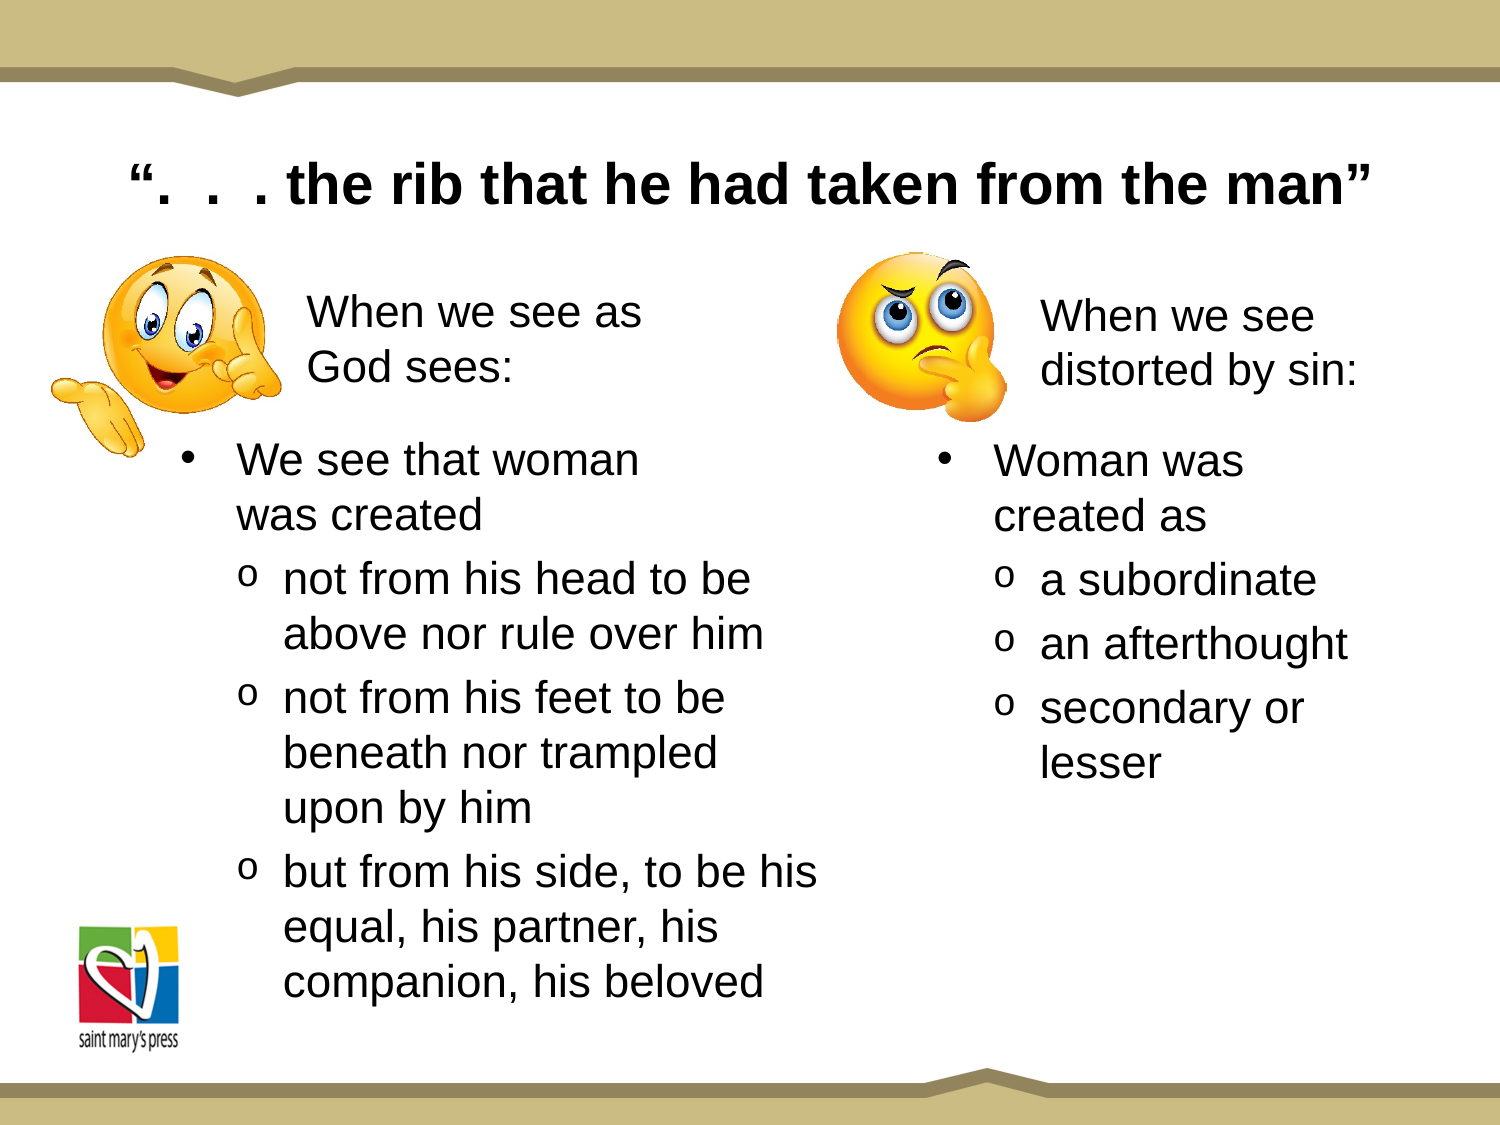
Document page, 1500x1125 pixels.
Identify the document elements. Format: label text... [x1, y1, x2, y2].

picture [0, 0, 1500, 1125]
text_box Woman was created as a subordinate an afterthought secondary or lesser [921, 422, 1425, 988]
text_box When we see distorted by sin: [1025, 278, 1475, 404]
list When we see as God sees: [307, 275, 670, 400]
title “. . . the rib that he had taken from the man” [112, 137, 1426, 225]
text_box We see that woman was created not from his head to be above nor rule over him not from his feet to be beneath nor trampled upon by him but from his side, to be his equal, his partner, his companion, his beloved [165, 421, 838, 987]
